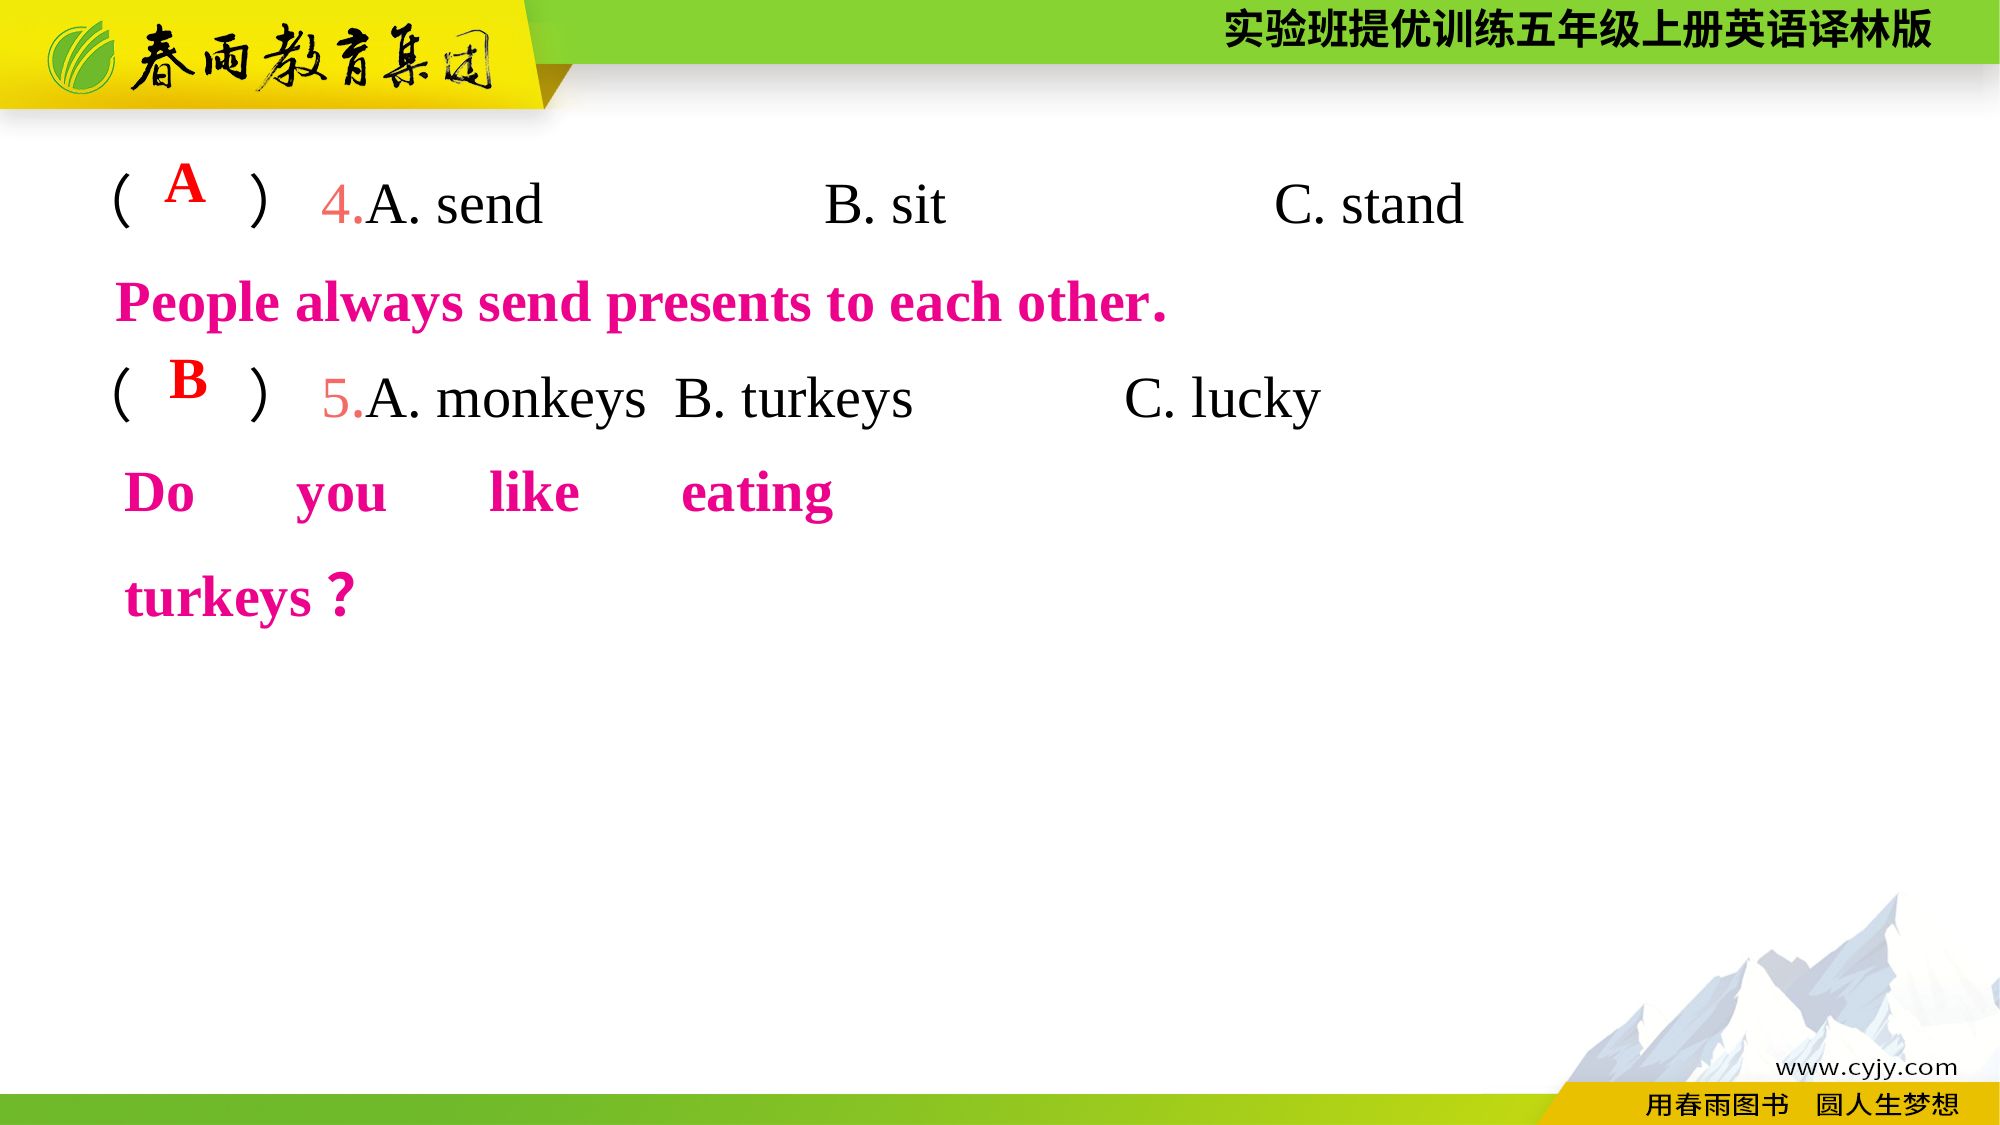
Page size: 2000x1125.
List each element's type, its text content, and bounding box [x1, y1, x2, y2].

text_box People always send presents to each other. [101, 220, 1228, 341]
text_box B [154, 332, 224, 418]
text_box Do you like eating turkeys？ [109, 410, 849, 531]
list （ ）4.A. send B. sit C. stand （ ）5.A. monkeys B. turkeys C. lucky [59, 122, 1944, 441]
text_box A [149, 137, 222, 222]
picture [0, 0, 2000, 1125]
